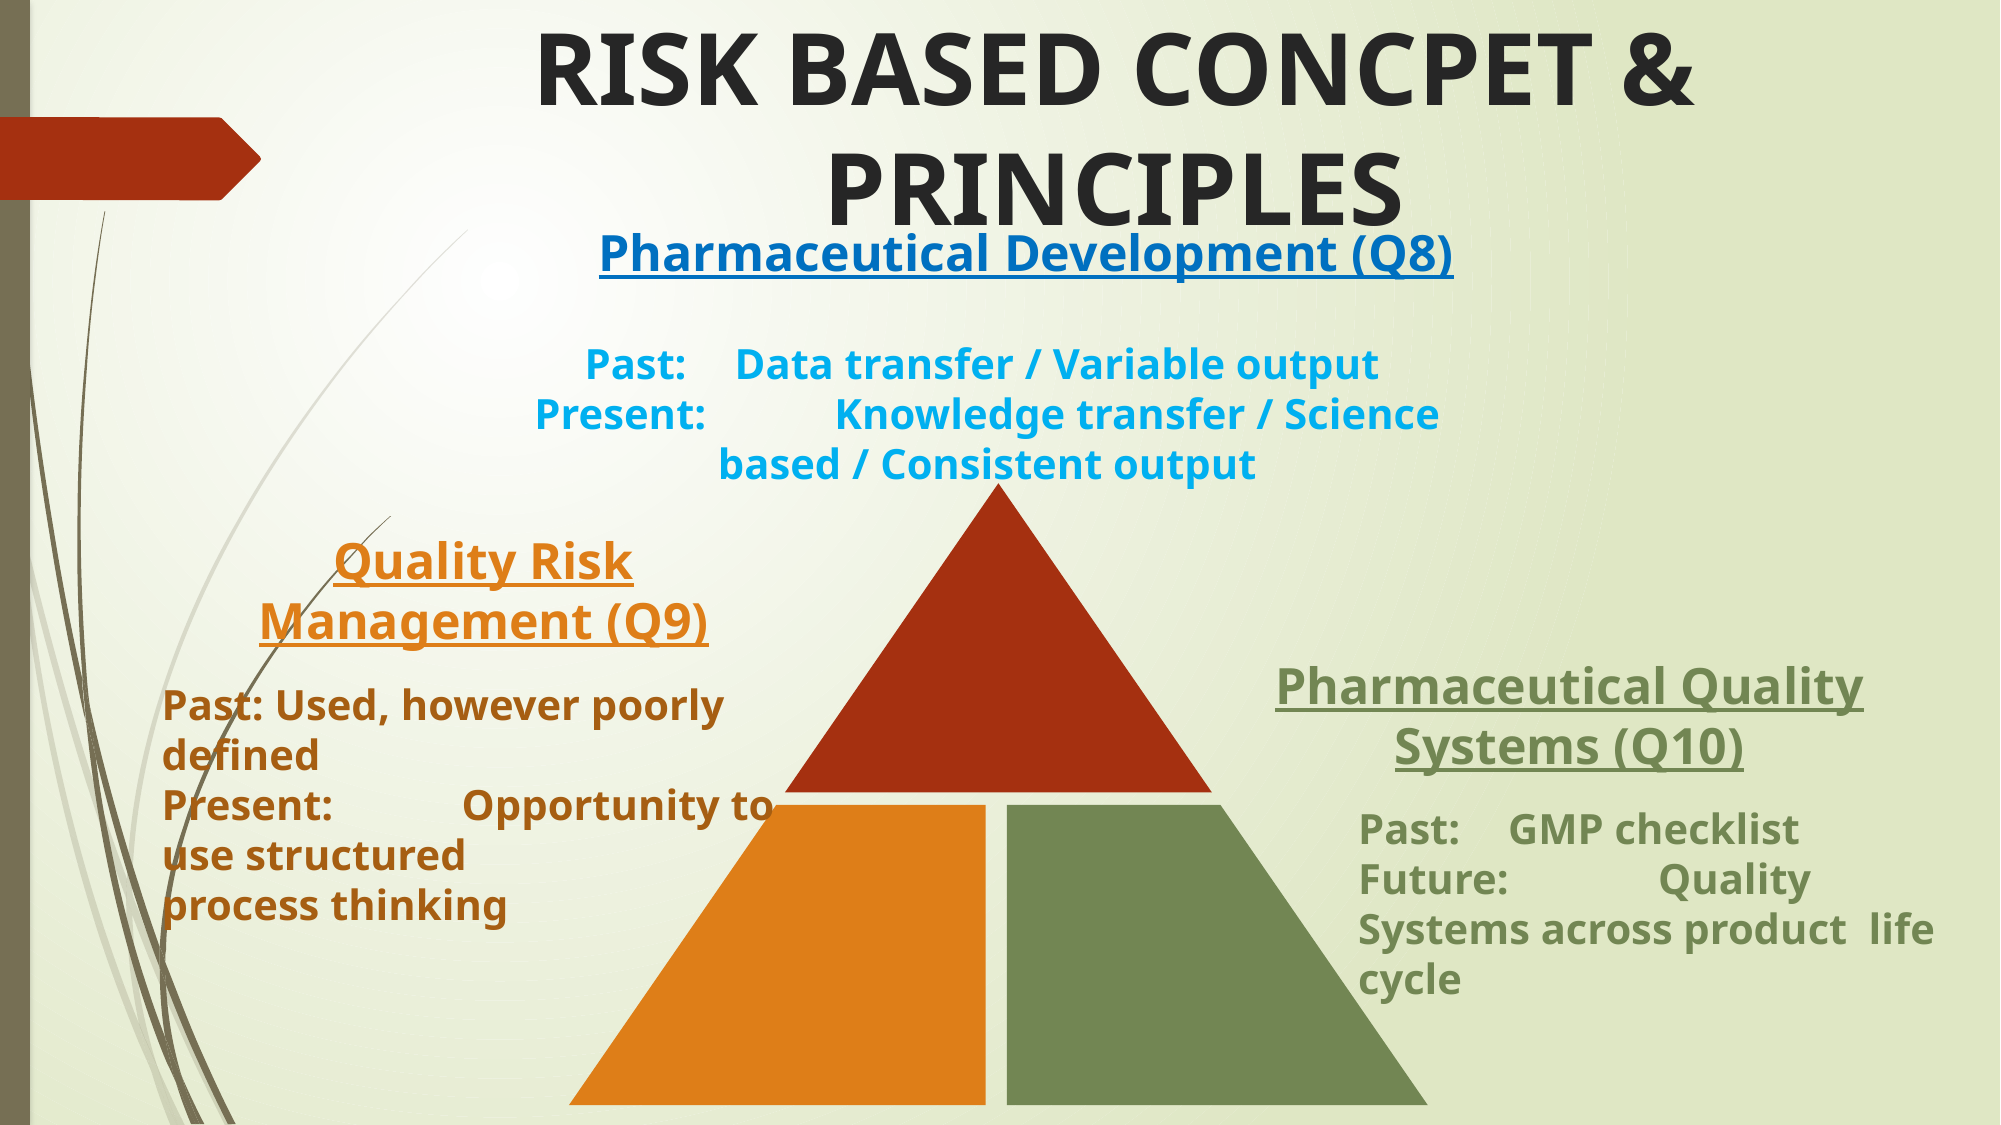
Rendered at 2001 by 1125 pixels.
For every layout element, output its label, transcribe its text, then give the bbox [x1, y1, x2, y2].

text_box RISK BASED CONCPET & PRINCIPLES [261, 80, 1968, 171]
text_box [146, 521, 869, 944]
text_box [514, 213, 1499, 499]
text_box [568, 505, 1428, 1106]
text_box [1232, 647, 2000, 963]
